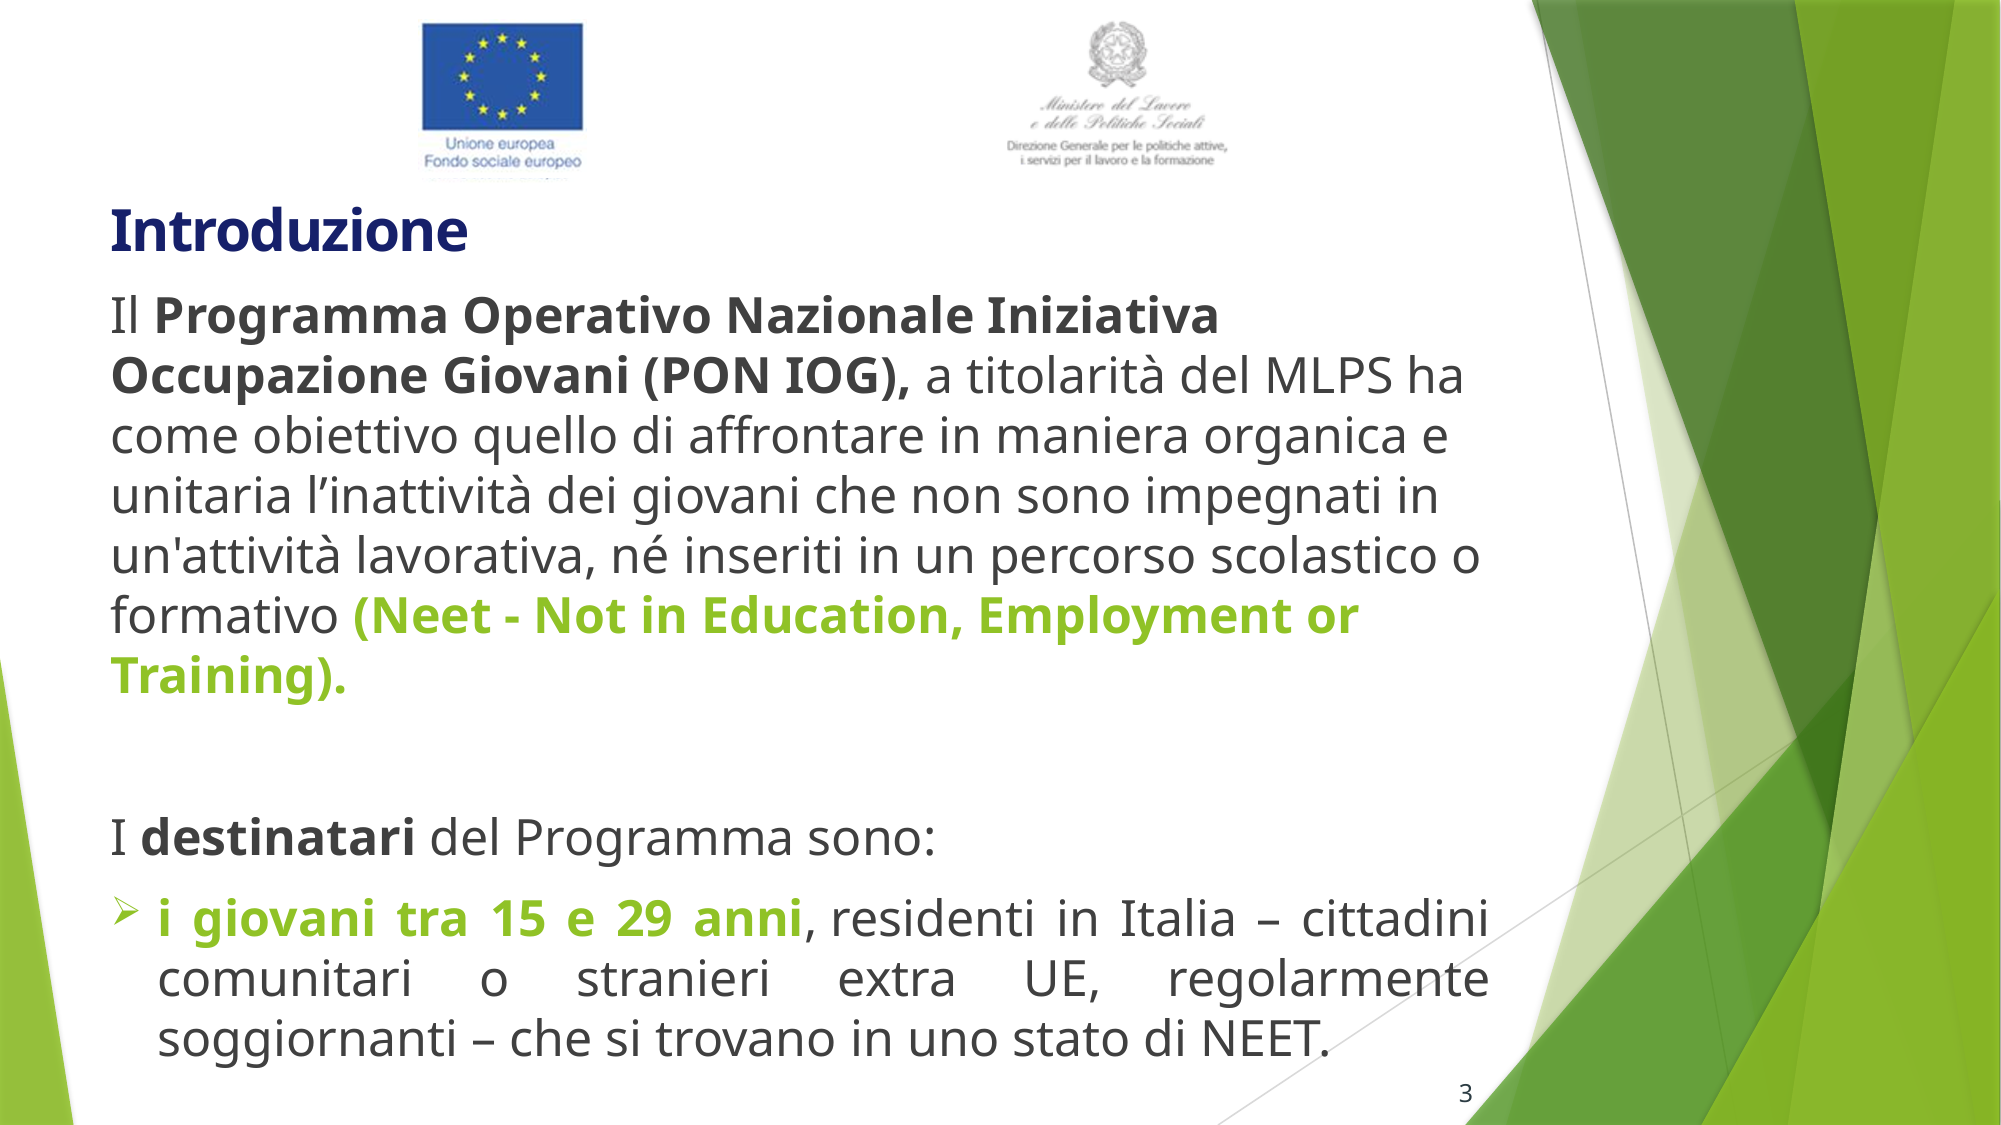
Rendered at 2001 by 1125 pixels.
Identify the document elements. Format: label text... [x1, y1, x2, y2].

picture [1007, 19, 1237, 179]
list Il Programma Operativo Nazionale Iniziativa Occupazione Giovani (PON IOG), a titolarità del MLPS ha come obiettivo quello di affrontare in maniera organica e unitaria l’inattività dei giovani che non sono impegnati in un'attività lavorativa, né inseriti in un percorso scolastico o formativo (Neet - Not in Education, Employment or Training). I destinatari del Programma sono: i giovani tra 15 e 29 anni, residenti in Italia – cittadini comunitari o stranieri extra UE, regolarmente soggiornanti – che si trovano in uno stato di NEET. [95, 275, 1506, 913]
picture [418, 19, 587, 185]
title Introduzione [95, 185, 1532, 303]
